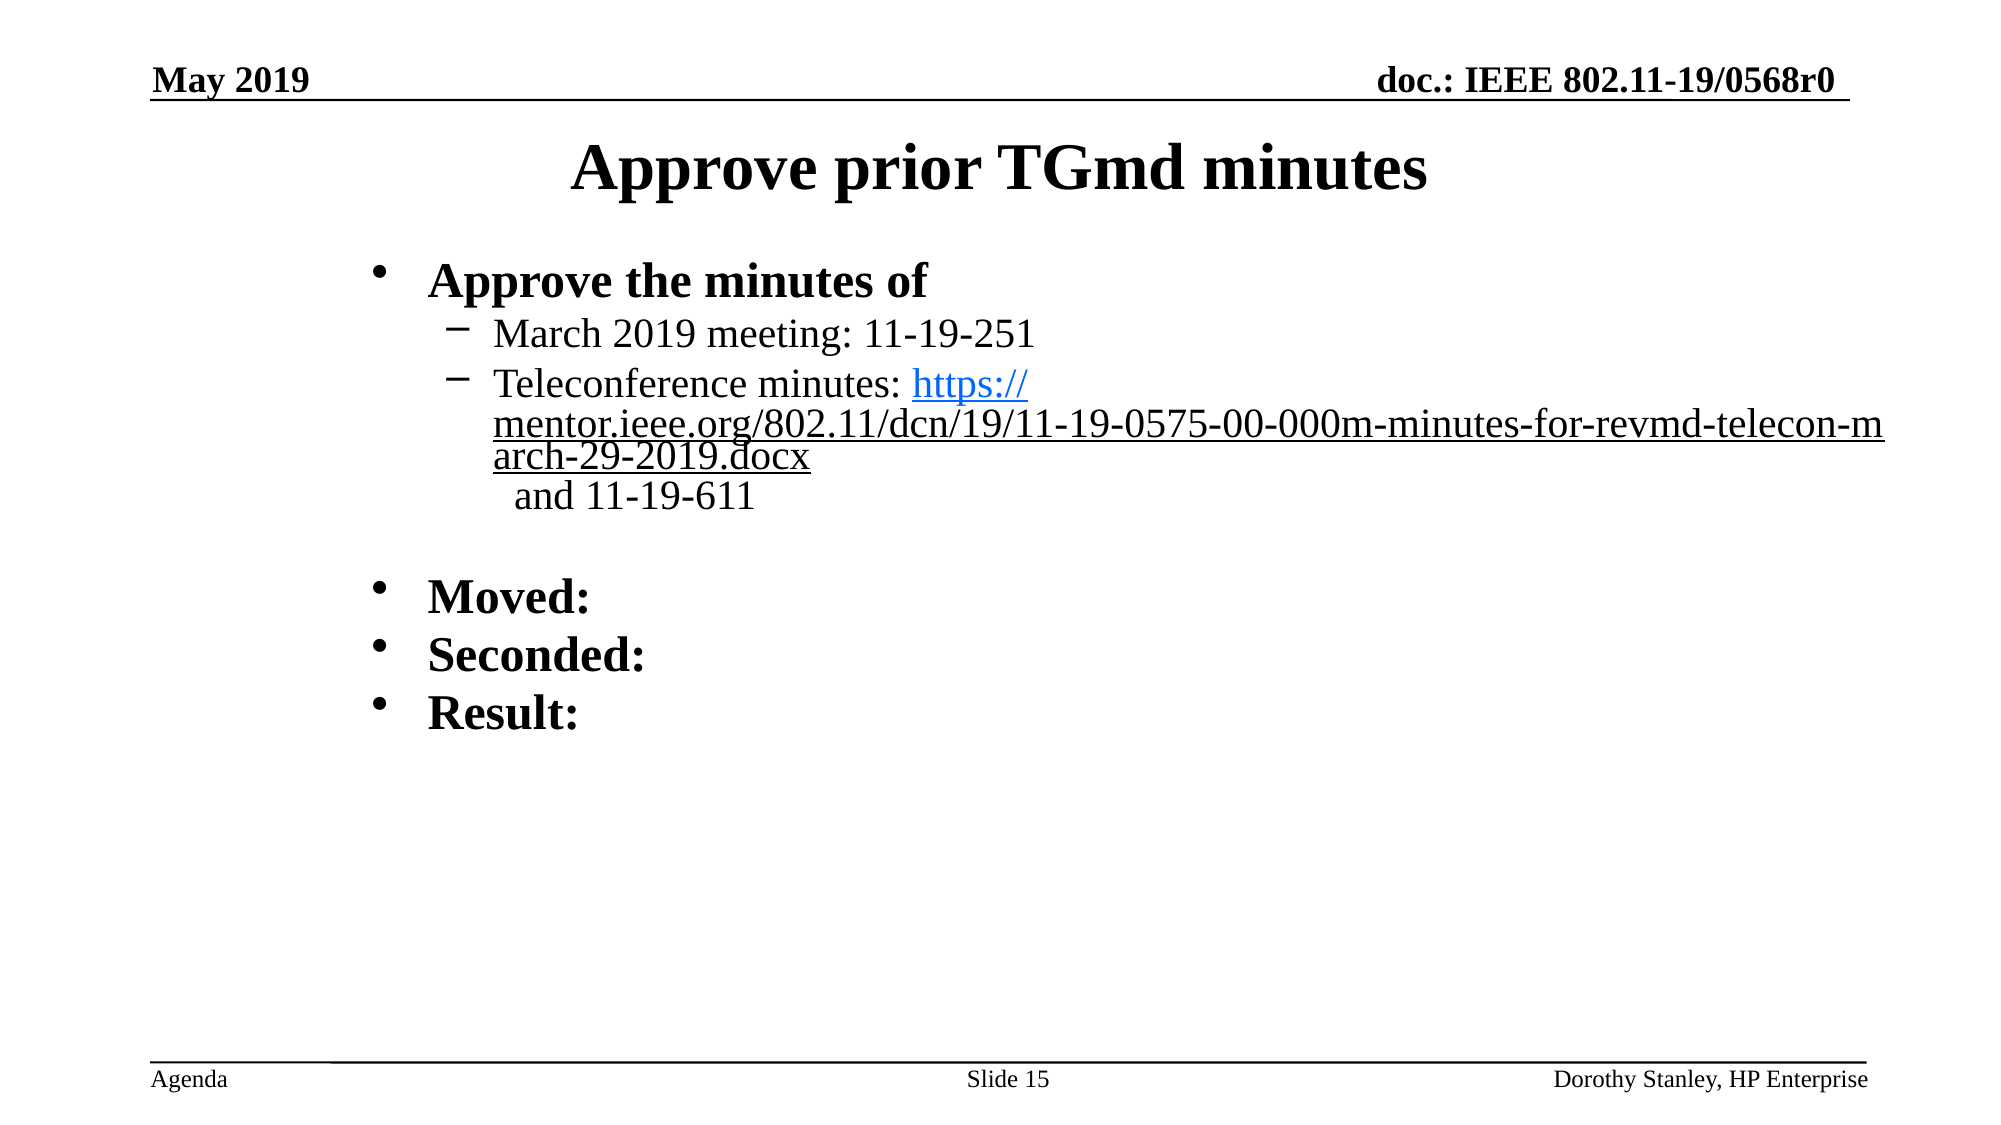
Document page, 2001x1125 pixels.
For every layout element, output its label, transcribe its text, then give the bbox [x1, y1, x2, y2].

slide_number Slide 15 [966, 1062, 1051, 1093]
title Approve prior TGmd minutes [362, 75, 1638, 250]
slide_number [152, 54, 567, 100]
footer Dorothy Stanley, HP Enterprise [1549, 1062, 1869, 1093]
list Approve the minutes of March 2019 meeting: 11-19-251 Teleconference minutes: https://mentor.ieee.org/802.11/dcn/19/11-19-0575-00-000m-minutes-for-revmd-telecon-march-29-2019.docx and 11-19-611 Moved: Seconded: Result: [356, 251, 1911, 1002]
